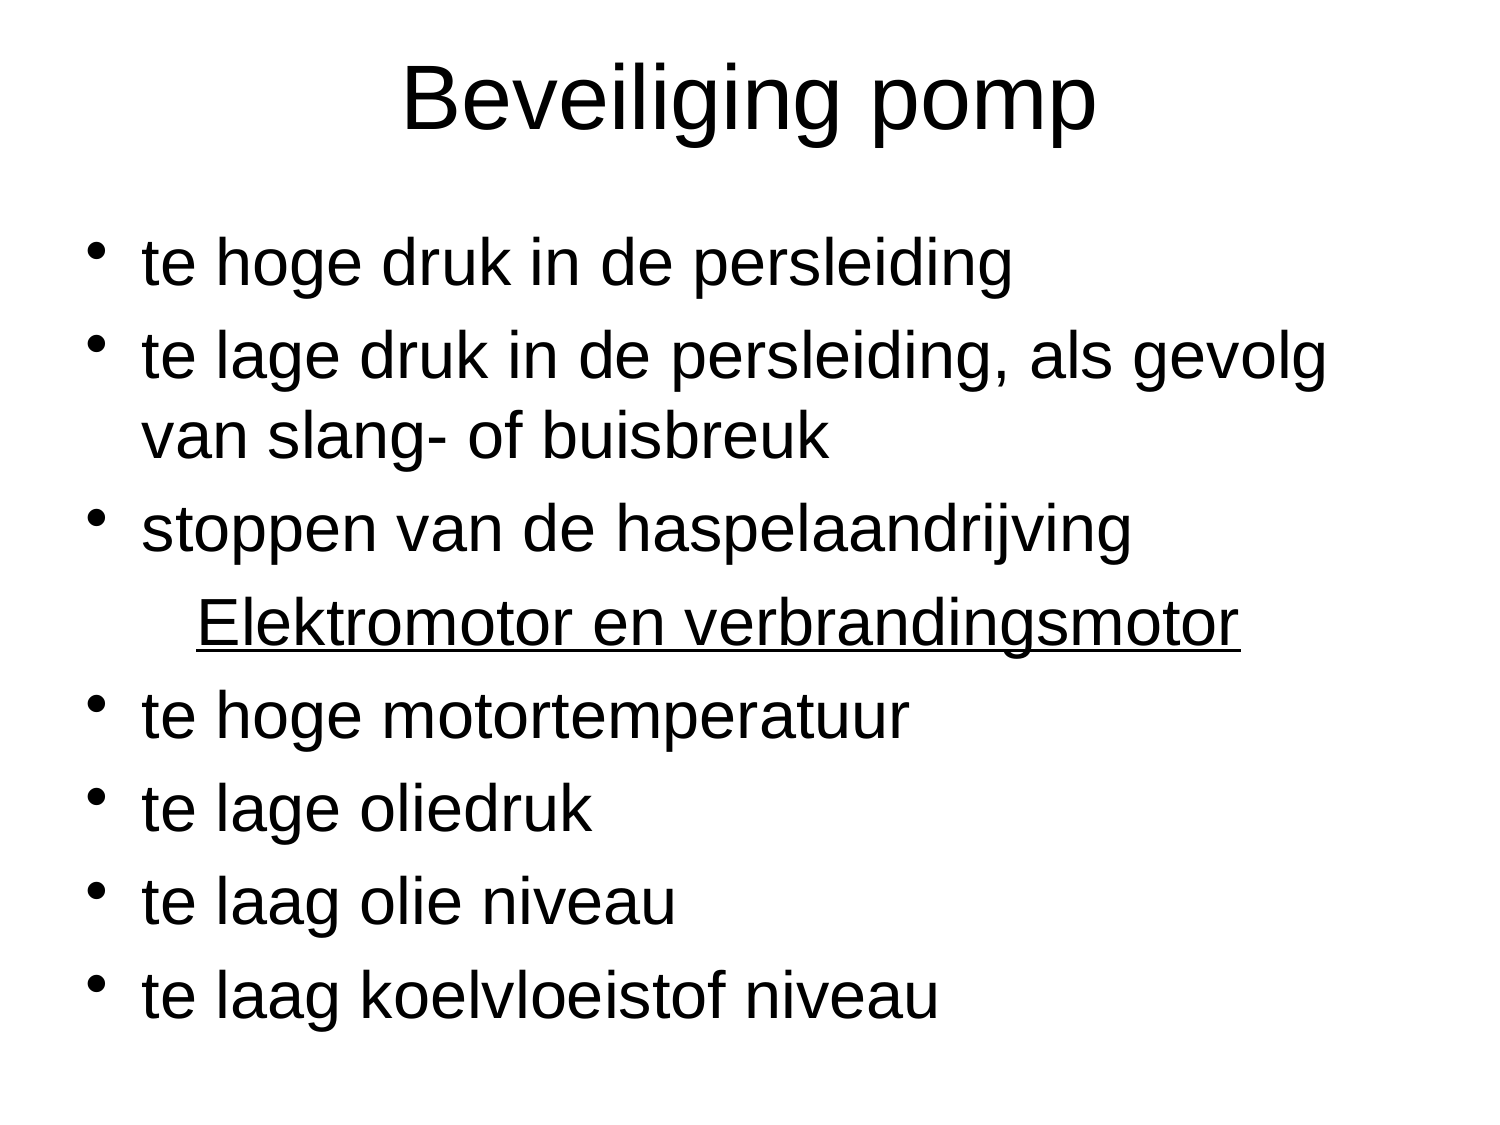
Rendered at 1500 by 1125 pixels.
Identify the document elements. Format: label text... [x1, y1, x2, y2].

title Beveiliging pomp [74, 44, 1426, 141]
list te hoge druk in de persleiding te lage druk in de persleiding, als gevolg van slang- of buisbreuk stoppen van de haspelaandrijving Elektromotor en verbrandingsmotor te hoge motortemperatuur te lage oliedruk te laag olie niveau te laag koelvloeistof niveau [70, 210, 1421, 1079]
